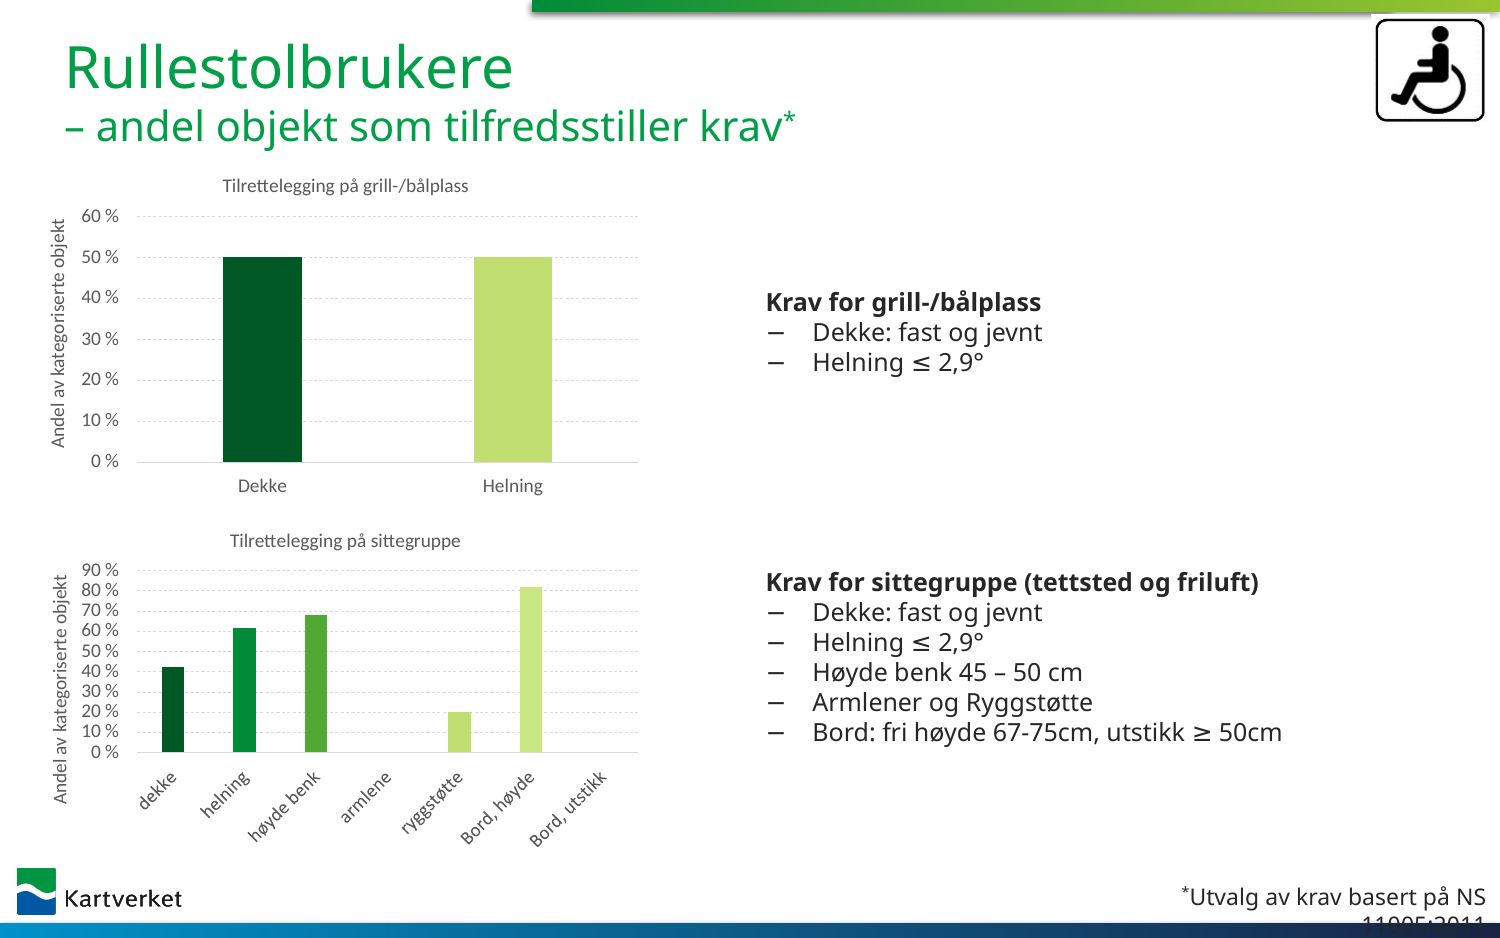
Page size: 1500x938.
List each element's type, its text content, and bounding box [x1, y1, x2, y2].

picture [41, 520, 650, 859]
text_box Krav for grill-/bålplass Dekke: fast og jevnt Helning ≤ 2,9° [750, 279, 1452, 384]
text_box *Utvalg av krav basert på NS 11005:2011 [1068, 873, 1500, 938]
text_box Krav for sittegruppe (tettsted og friluft) Dekke: fast og jevnt Helning ≤ 2,9° Høyde benk 45 – 50 cm Armlener og Ryggstøtte Bord: fri høyde 67-75cm, utstikk ≥ 50cm [750, 559, 1500, 754]
picture [1371, 13, 1491, 127]
text_box Rullestolbrukere – andel objekt som tilfredsstiller krav* [49, 14, 1431, 158]
picture [41, 166, 650, 505]
